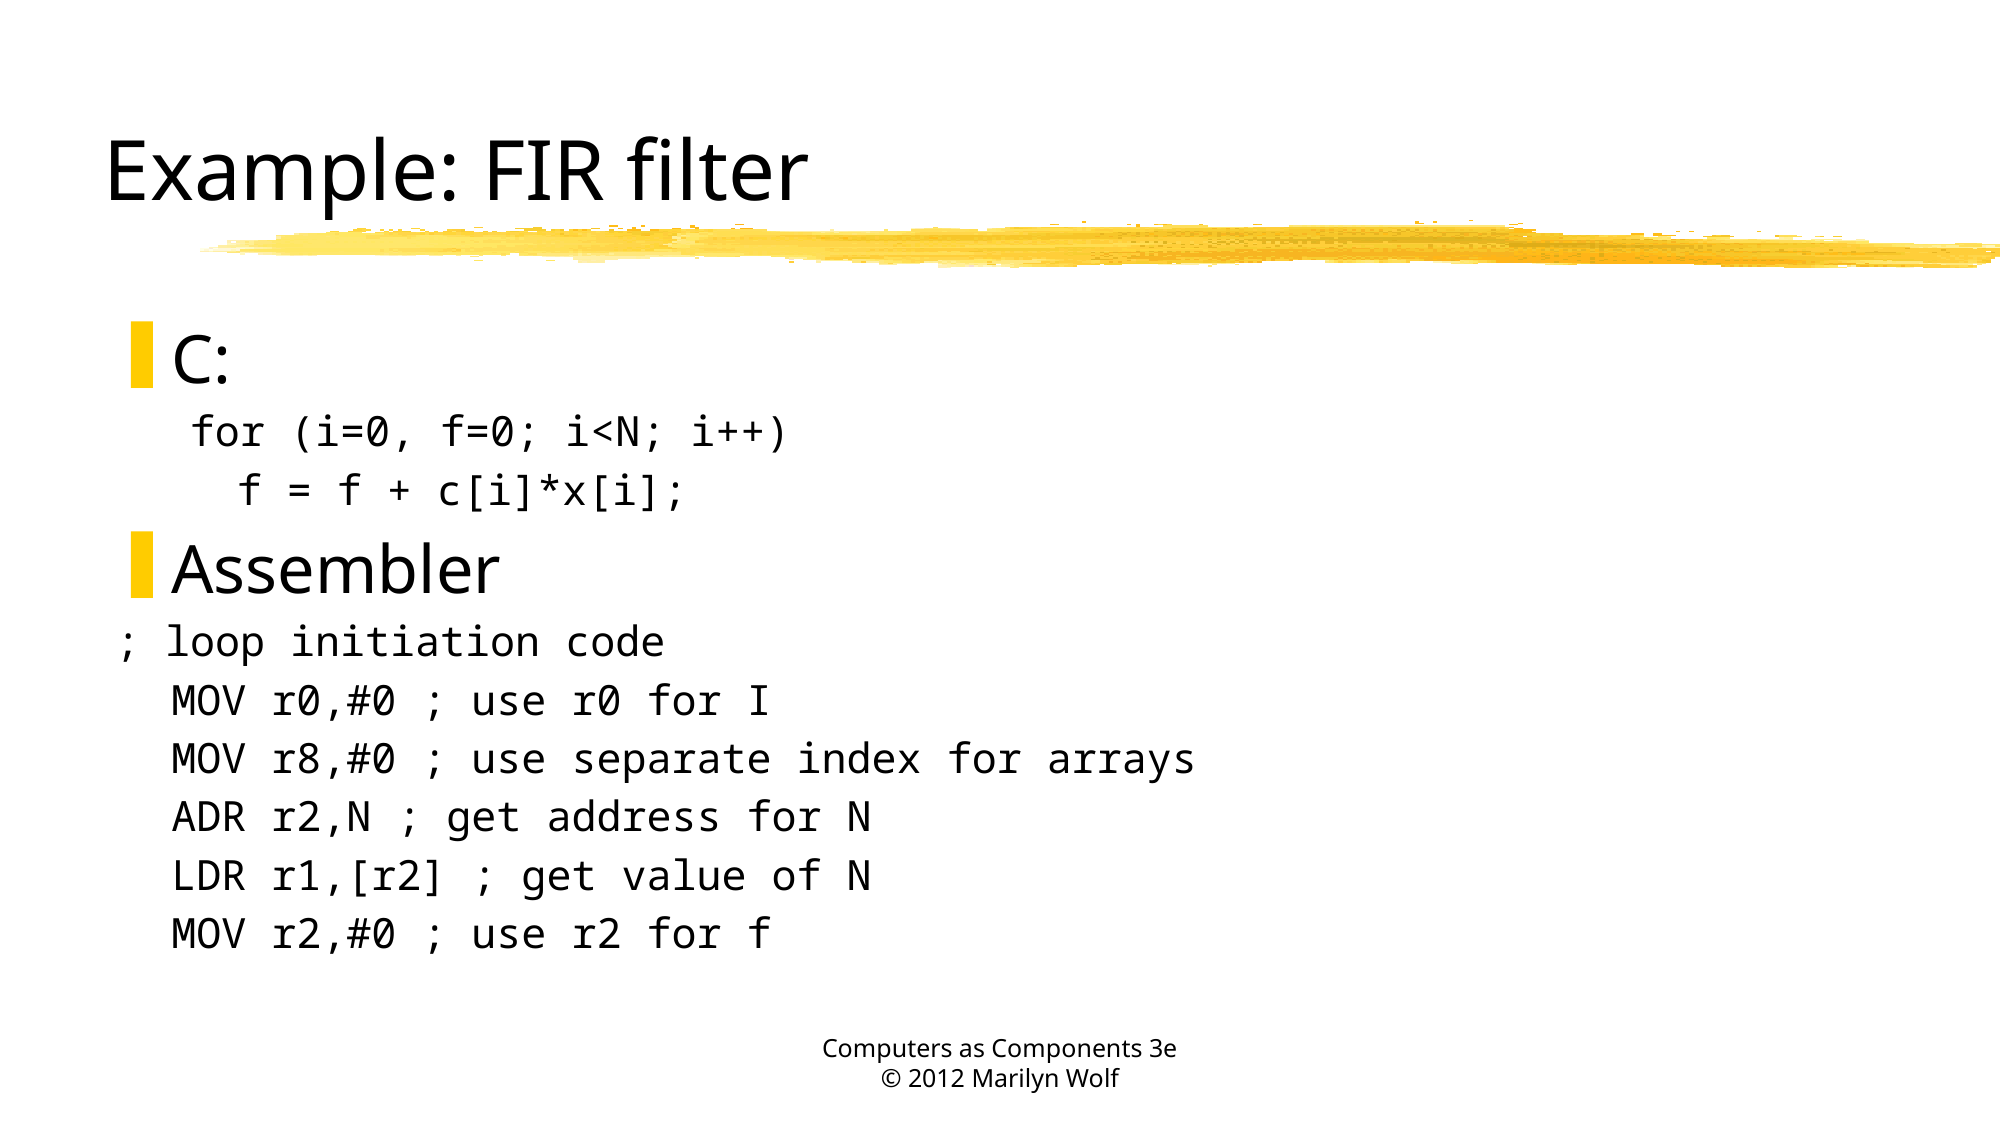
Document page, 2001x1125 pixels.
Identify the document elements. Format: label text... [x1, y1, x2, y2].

picture [200, 215, 2000, 279]
list C: for (i=0, f=0; i<N; i++) f = f + c[i]*x[i]; Assembler ; loop initiation code MOV r0,#0 ; use r0 for I MOV r8,#0 ; use separate index for arrays ADR r2,N ; get address for N LDR r1,[r2] ; get value of N MOV r2,#0 ; use r2 for f [99, 309, 1890, 994]
title Example: FIR filter [88, 37, 1790, 226]
